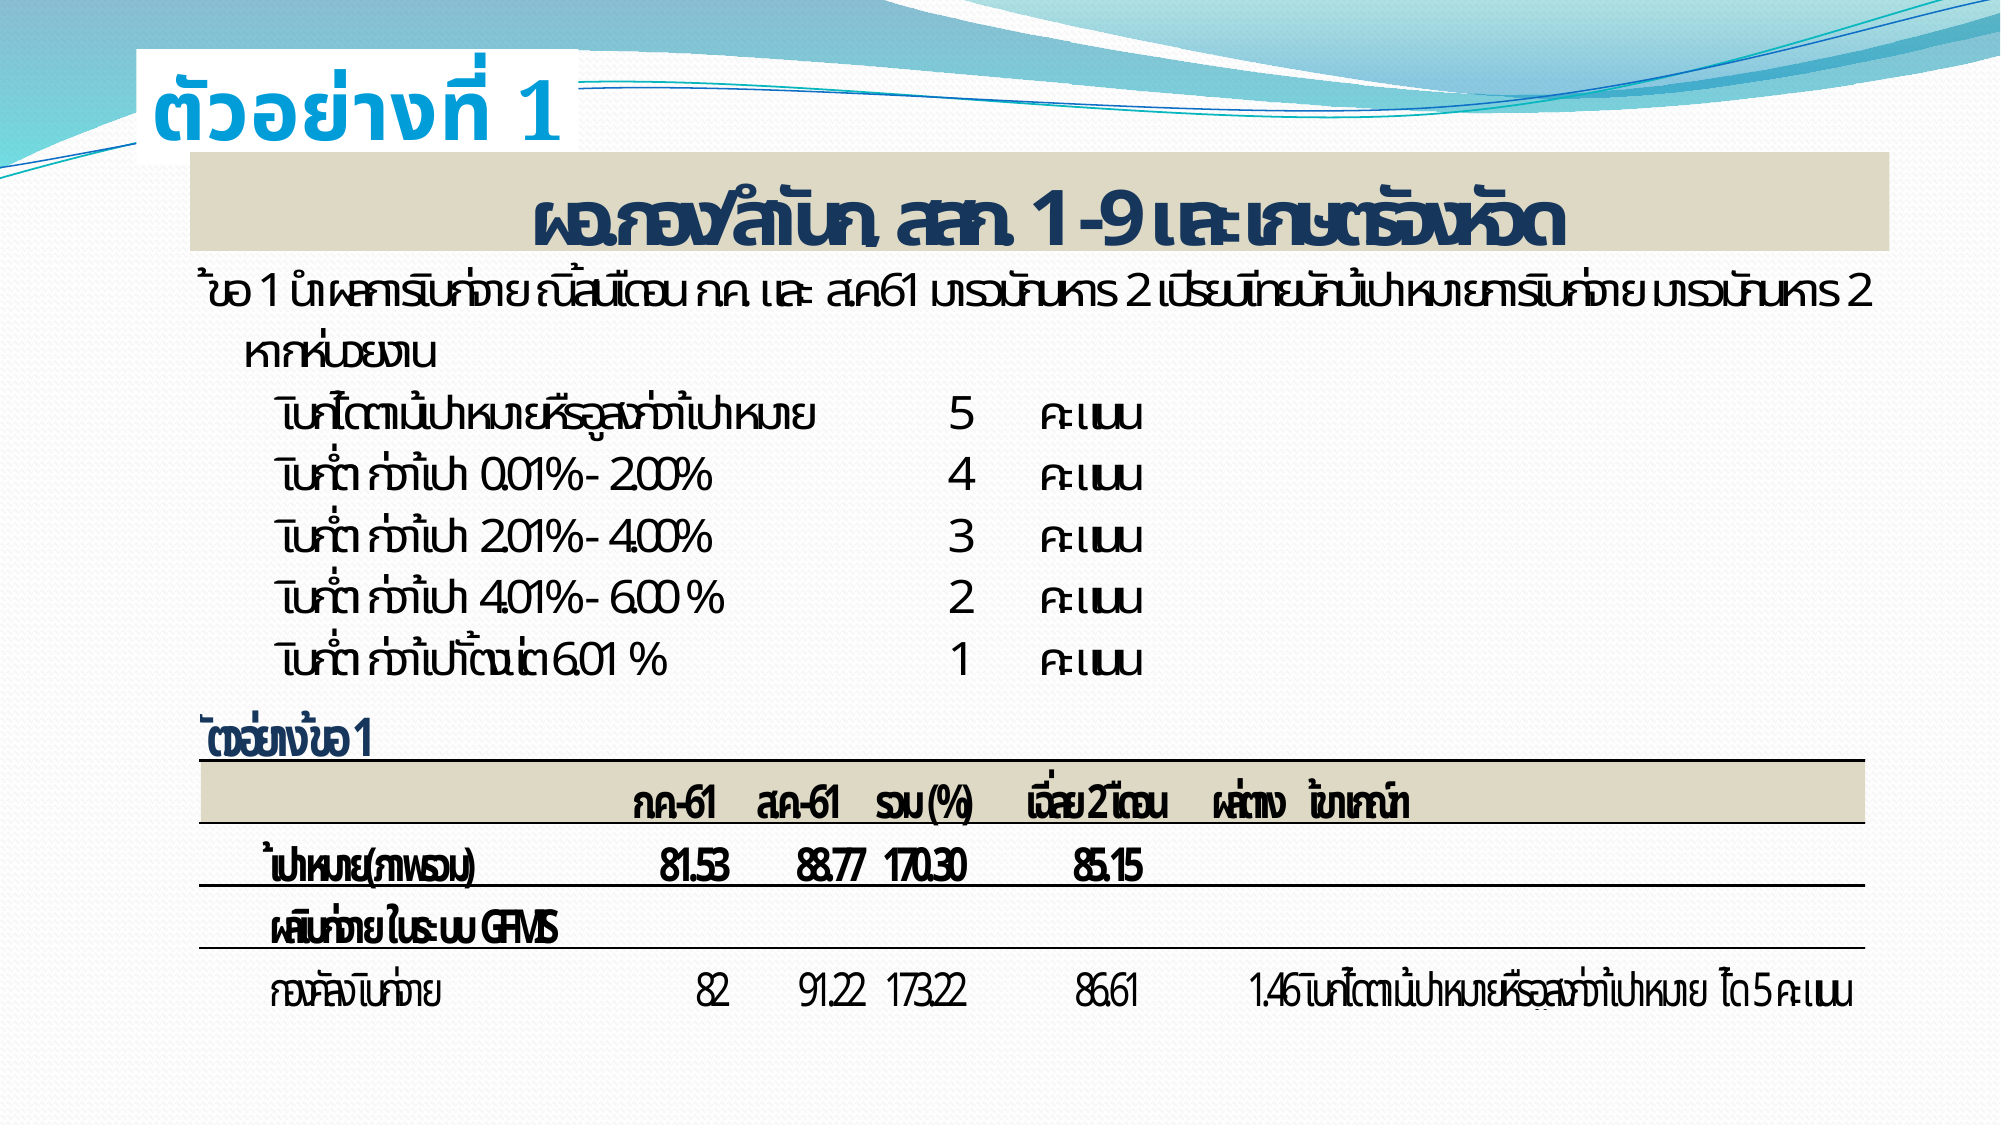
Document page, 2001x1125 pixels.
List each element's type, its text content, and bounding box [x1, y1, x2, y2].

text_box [198, 689, 1868, 1013]
text_box ตัวอย่างที่ 1 [134, 47, 581, 166]
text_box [187, 149, 1892, 681]
